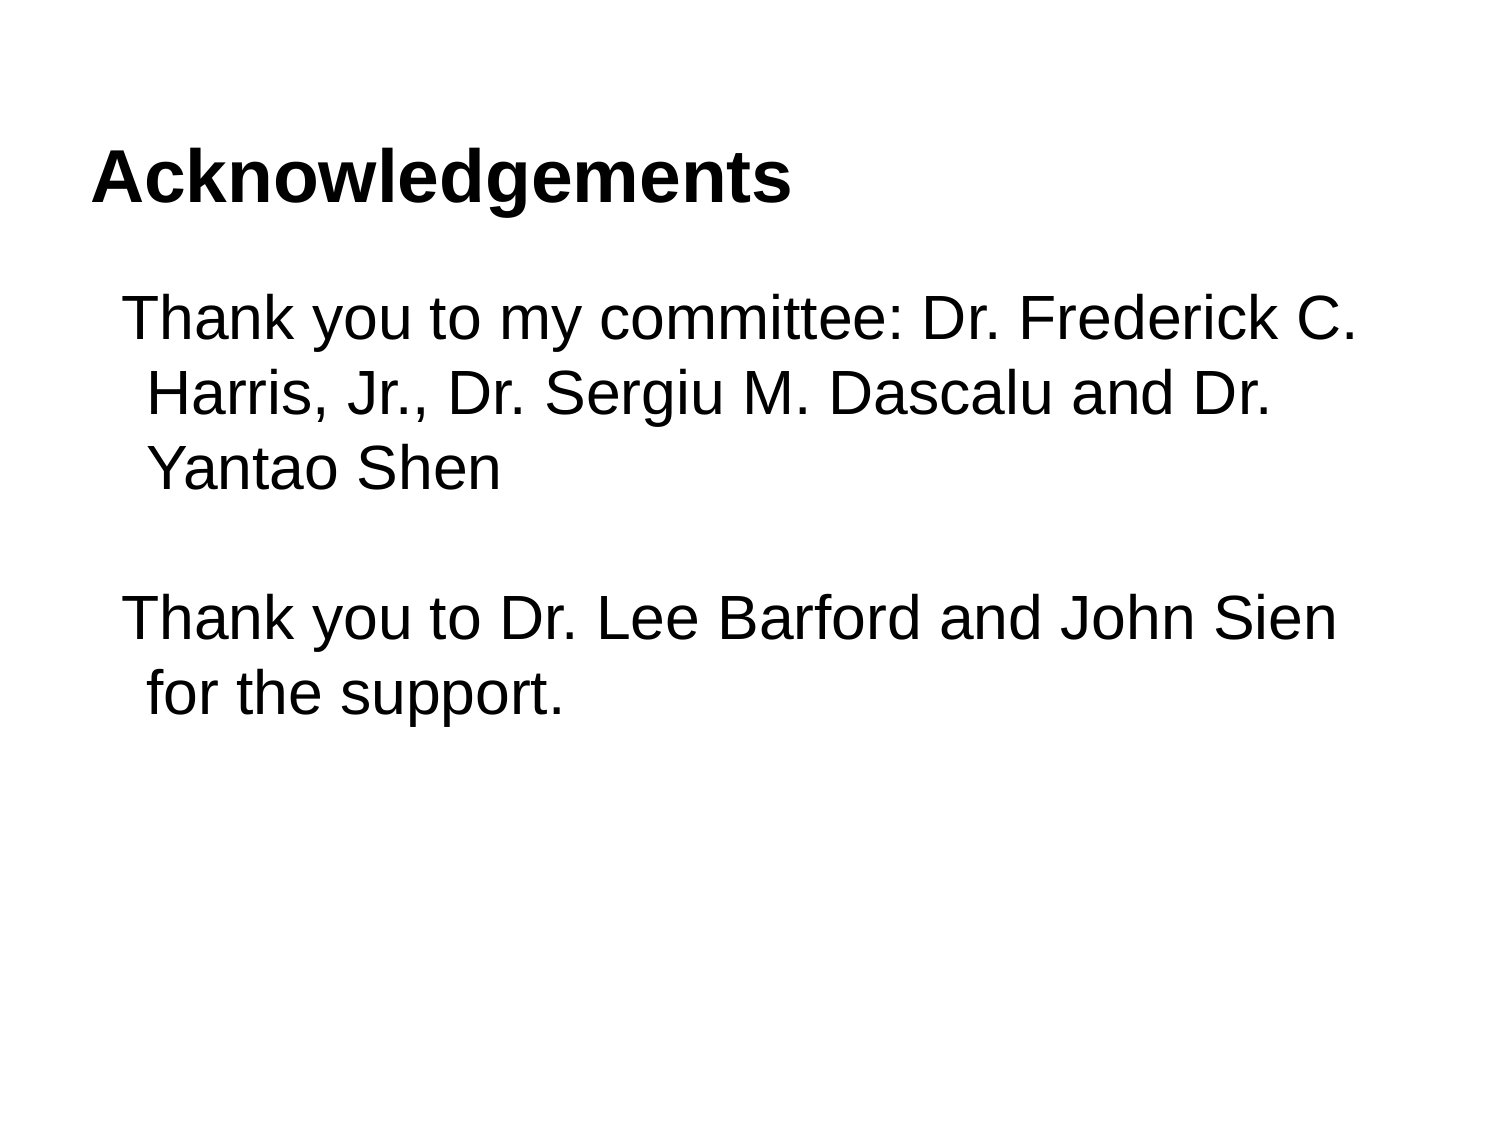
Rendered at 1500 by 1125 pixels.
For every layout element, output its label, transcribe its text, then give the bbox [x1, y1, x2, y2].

title Acknowledgements [75, 45, 1425, 233]
list Thank you to my committee: Dr. Frederick C. Harris, Jr., Dr. Sergiu M. Dascalu and Dr. Yantao Shen Thank you to Dr. Lee Barford and John Sien for the support. [75, 262, 1425, 1078]
